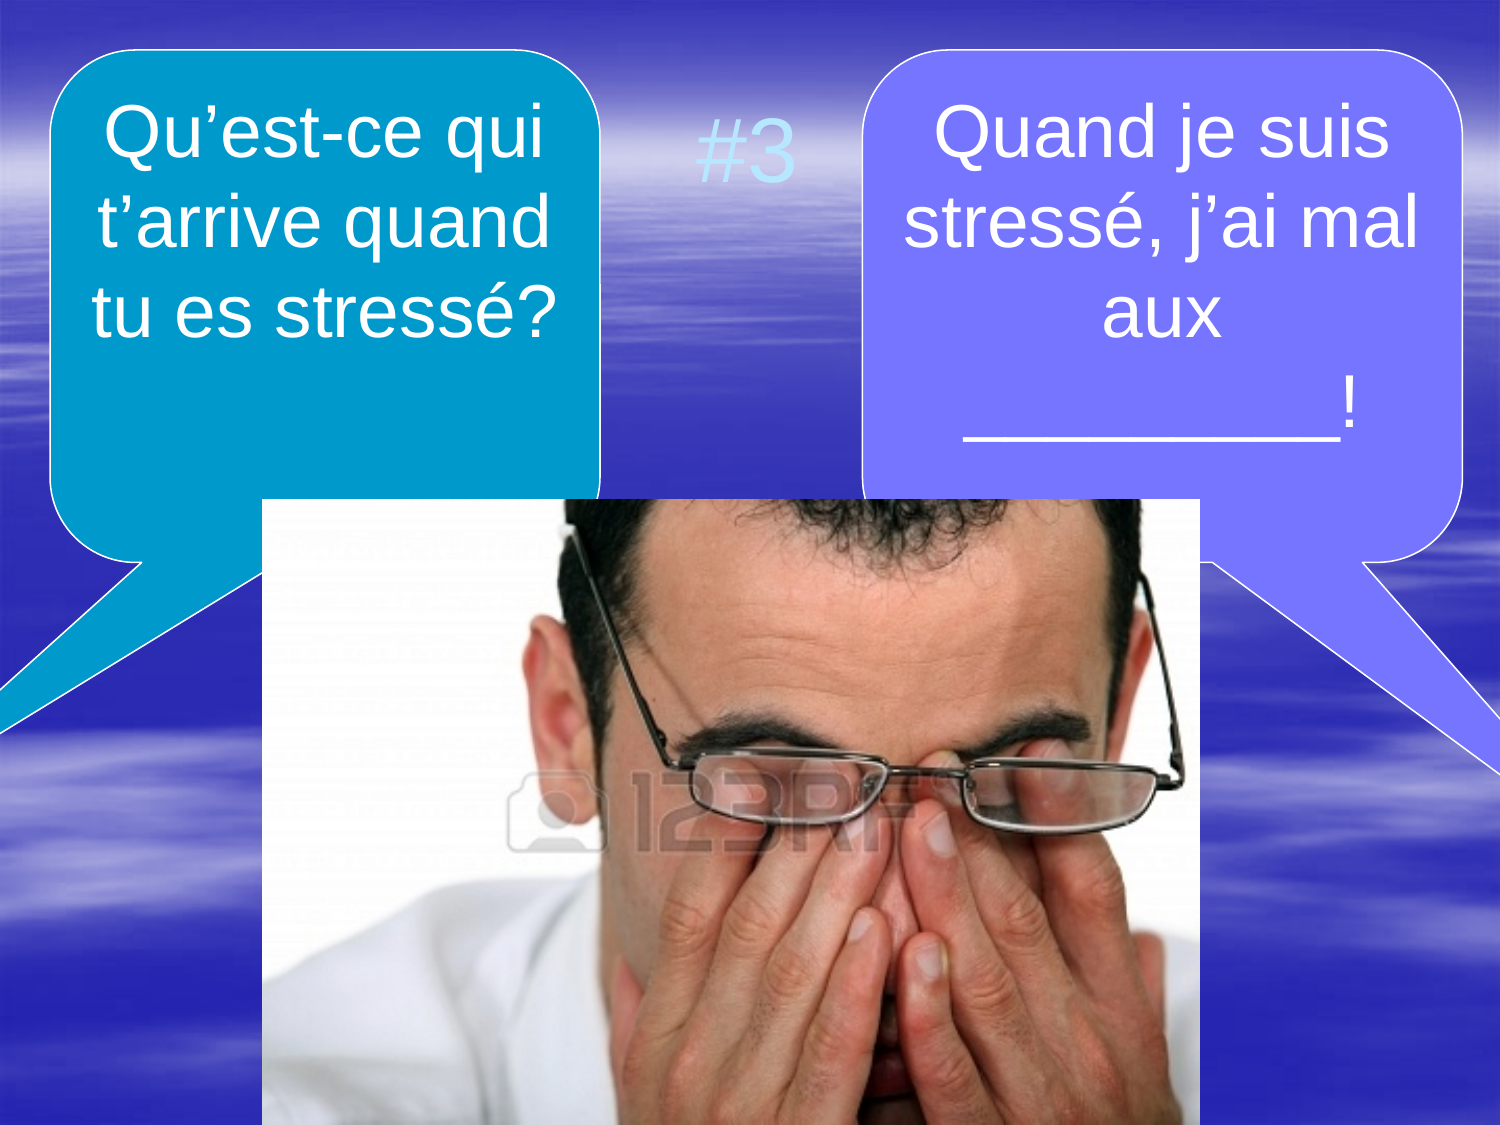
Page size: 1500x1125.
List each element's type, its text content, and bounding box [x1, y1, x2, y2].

text_box Qu’est-ce qui t’arrive quand tu es stressé? [0, 255, 601, 734]
picture [262, 499, 1201, 1125]
text_box Quand je suis stressé, j’ai mal aux _________! [862, 85, 1500, 775]
title #3 [49, 37, 1446, 255]
